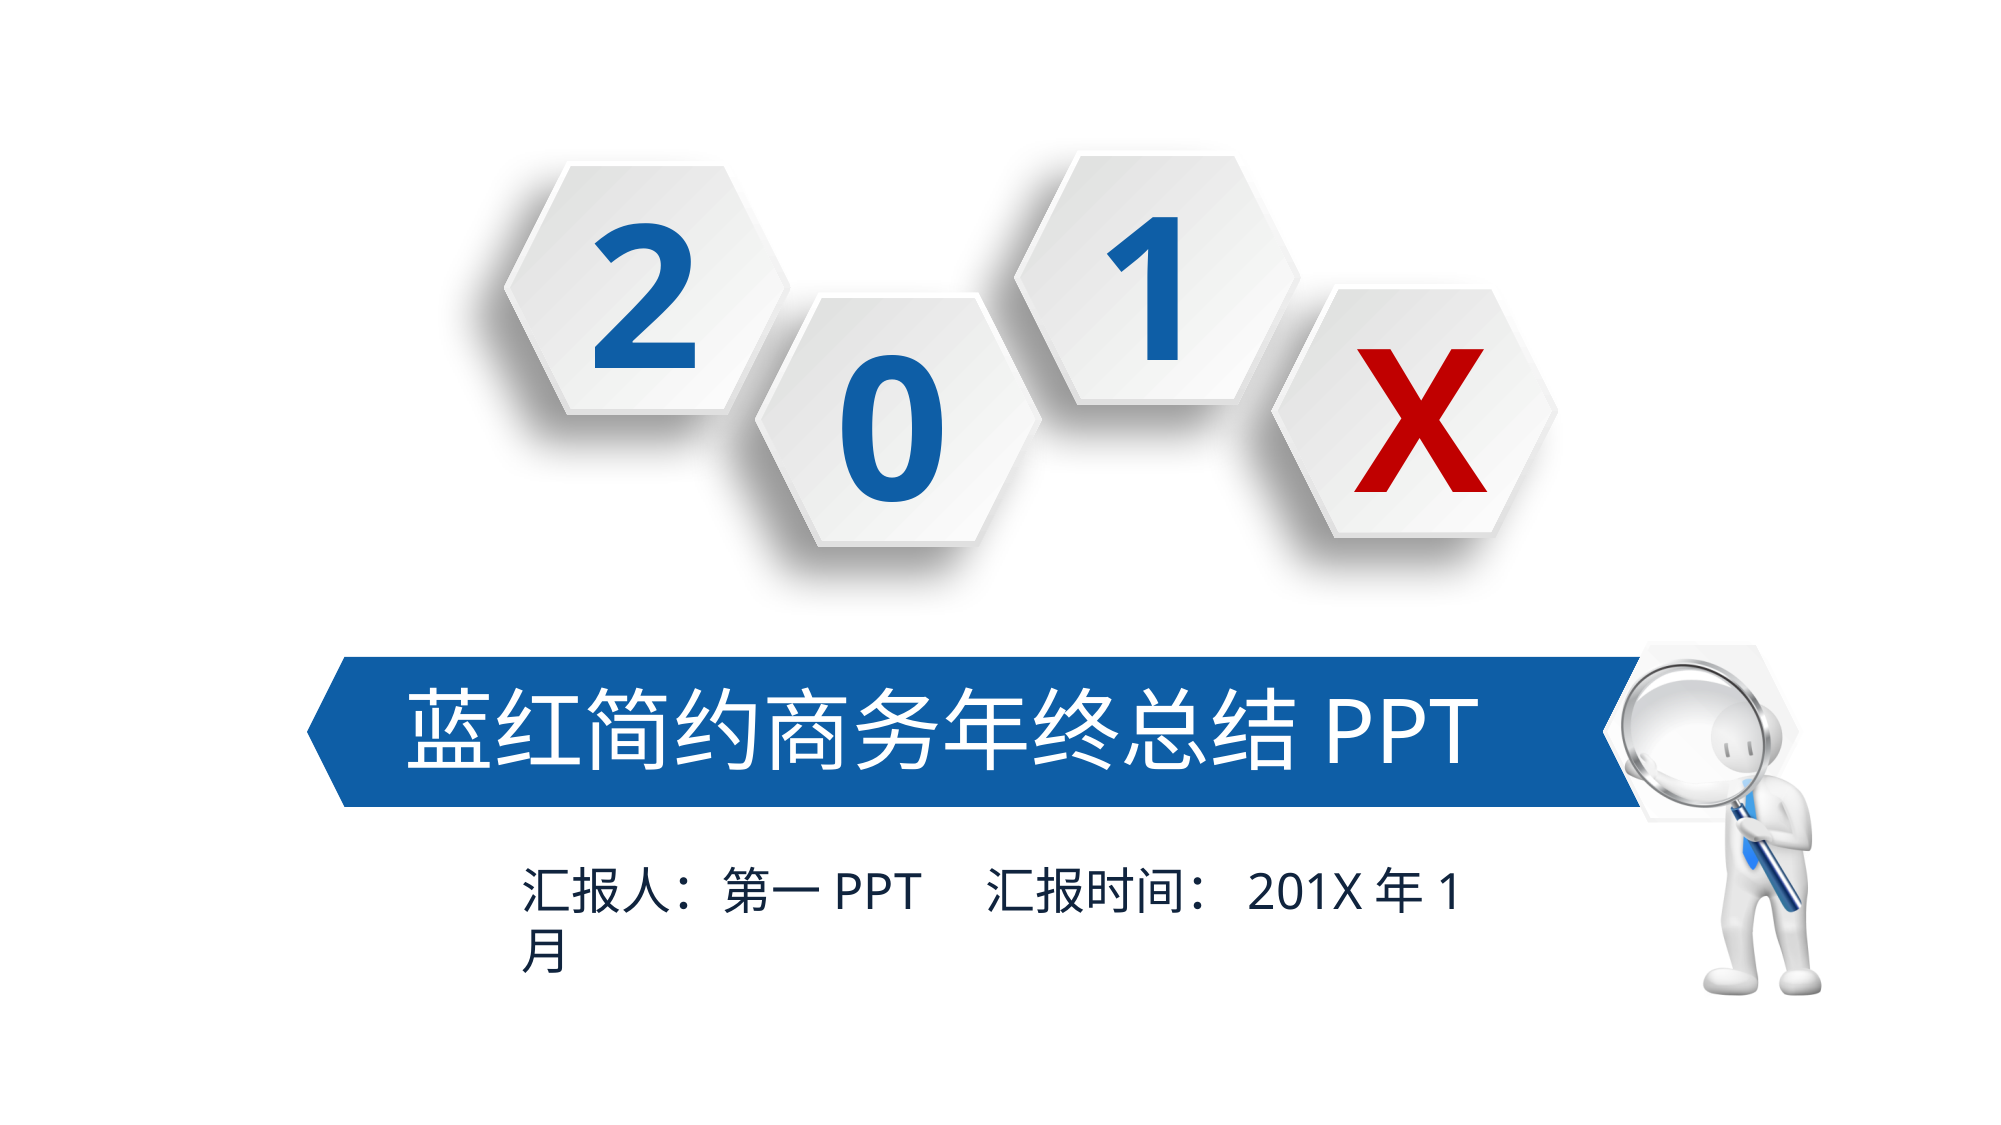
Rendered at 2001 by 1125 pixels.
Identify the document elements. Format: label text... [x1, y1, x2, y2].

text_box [754, 292, 1043, 551]
text_box [305, 654, 378, 809]
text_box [503, 160, 792, 420]
text_box 蓝红简约商务年终总结PPT [375, 628, 1599, 828]
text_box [1271, 283, 1559, 543]
picture [1607, 635, 1838, 1015]
text_box 汇报人：第一PPT 汇报时间：201X年1月 [503, 850, 1544, 989]
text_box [1013, 150, 1302, 412]
